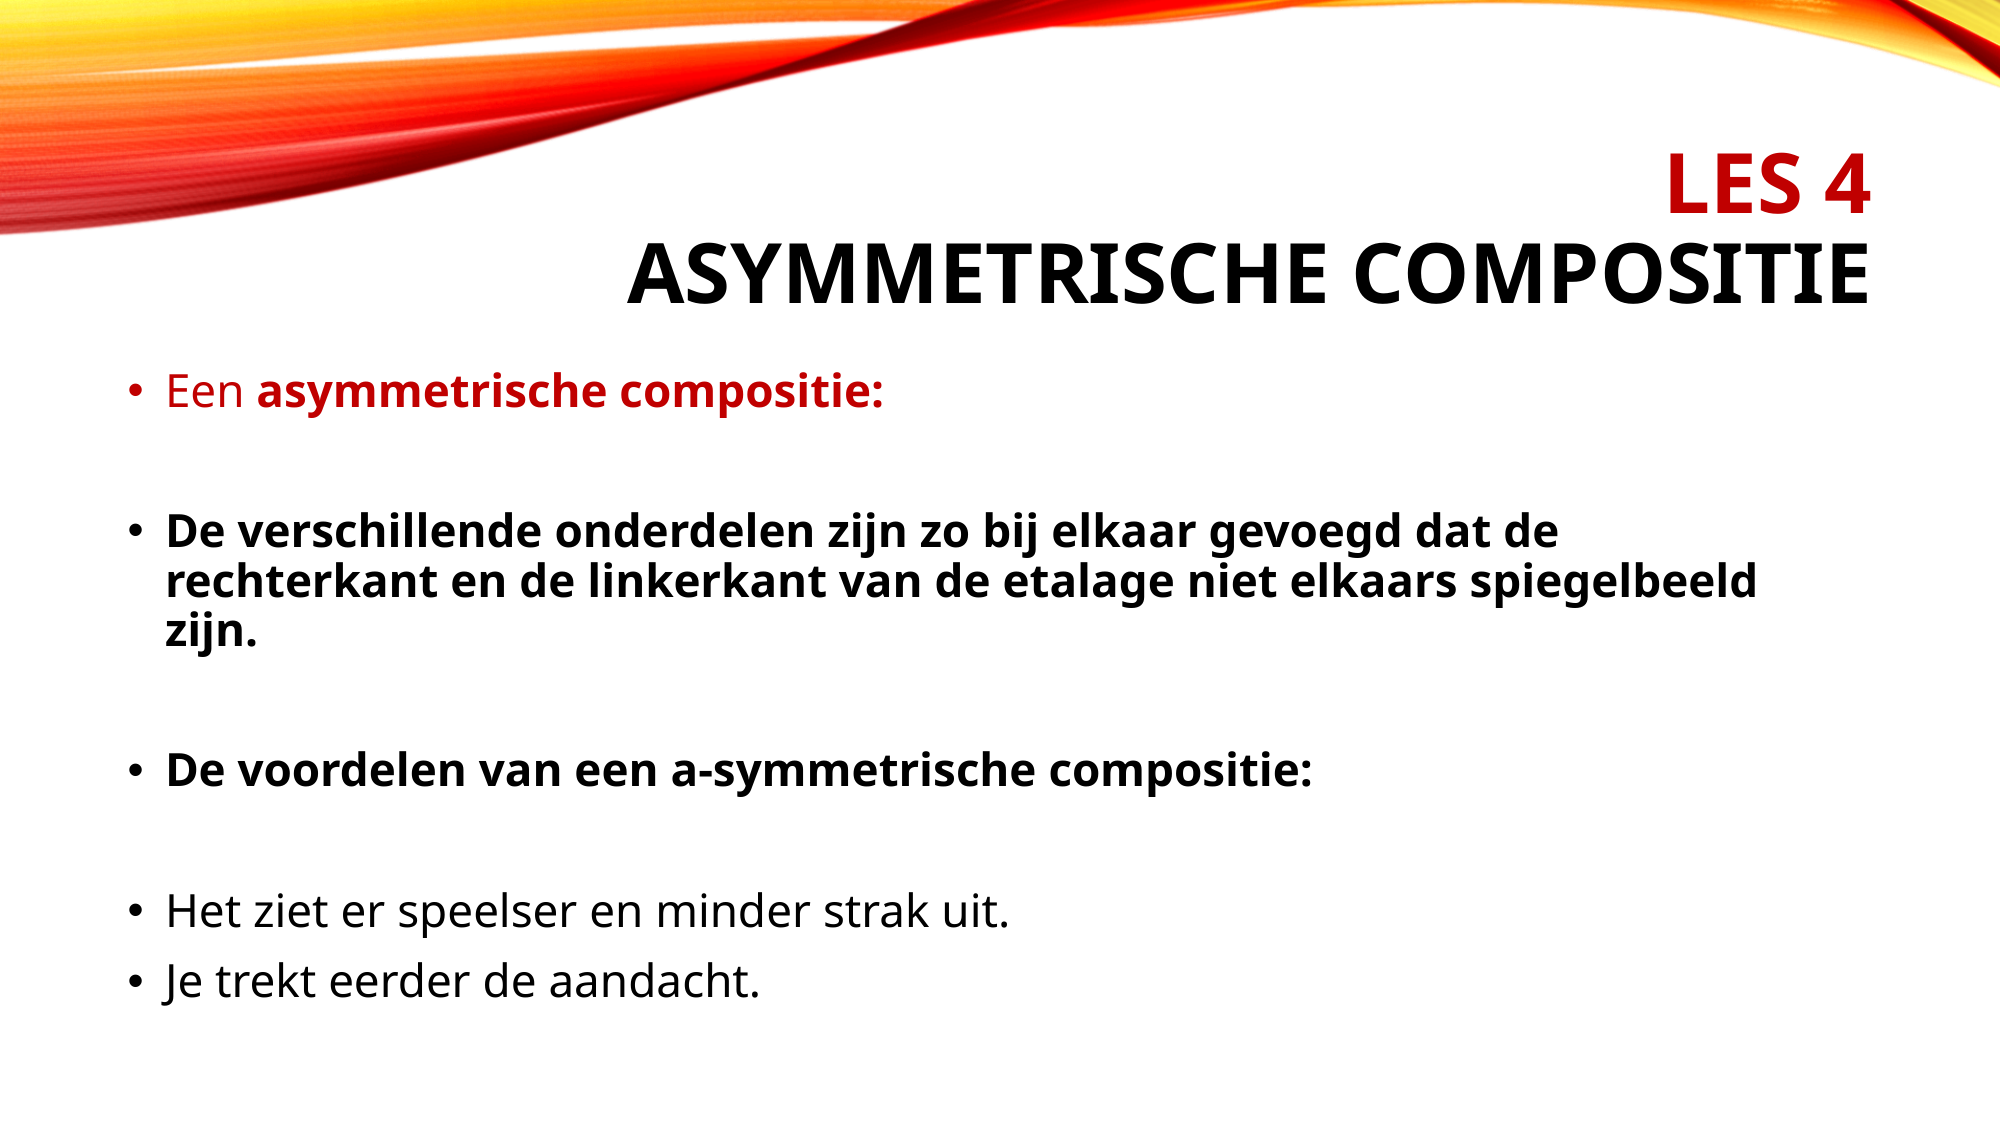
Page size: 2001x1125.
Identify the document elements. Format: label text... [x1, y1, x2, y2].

title Les 4 asymmetrische compositie [474, 125, 1888, 338]
picture [0, 0, 2000, 237]
list Een asymmetrische compositie: De verschillende onderdelen zijn zo bij elkaar gevoegd dat de rechterkant en de linkerkant van de etalage niet elkaars spiegelbeeld zijn. De voordelen van een a-symmetrische compositie: Het ziet er speelser en minder strak uit. Je trekt eerder de aandacht. [112, 360, 1888, 1021]
